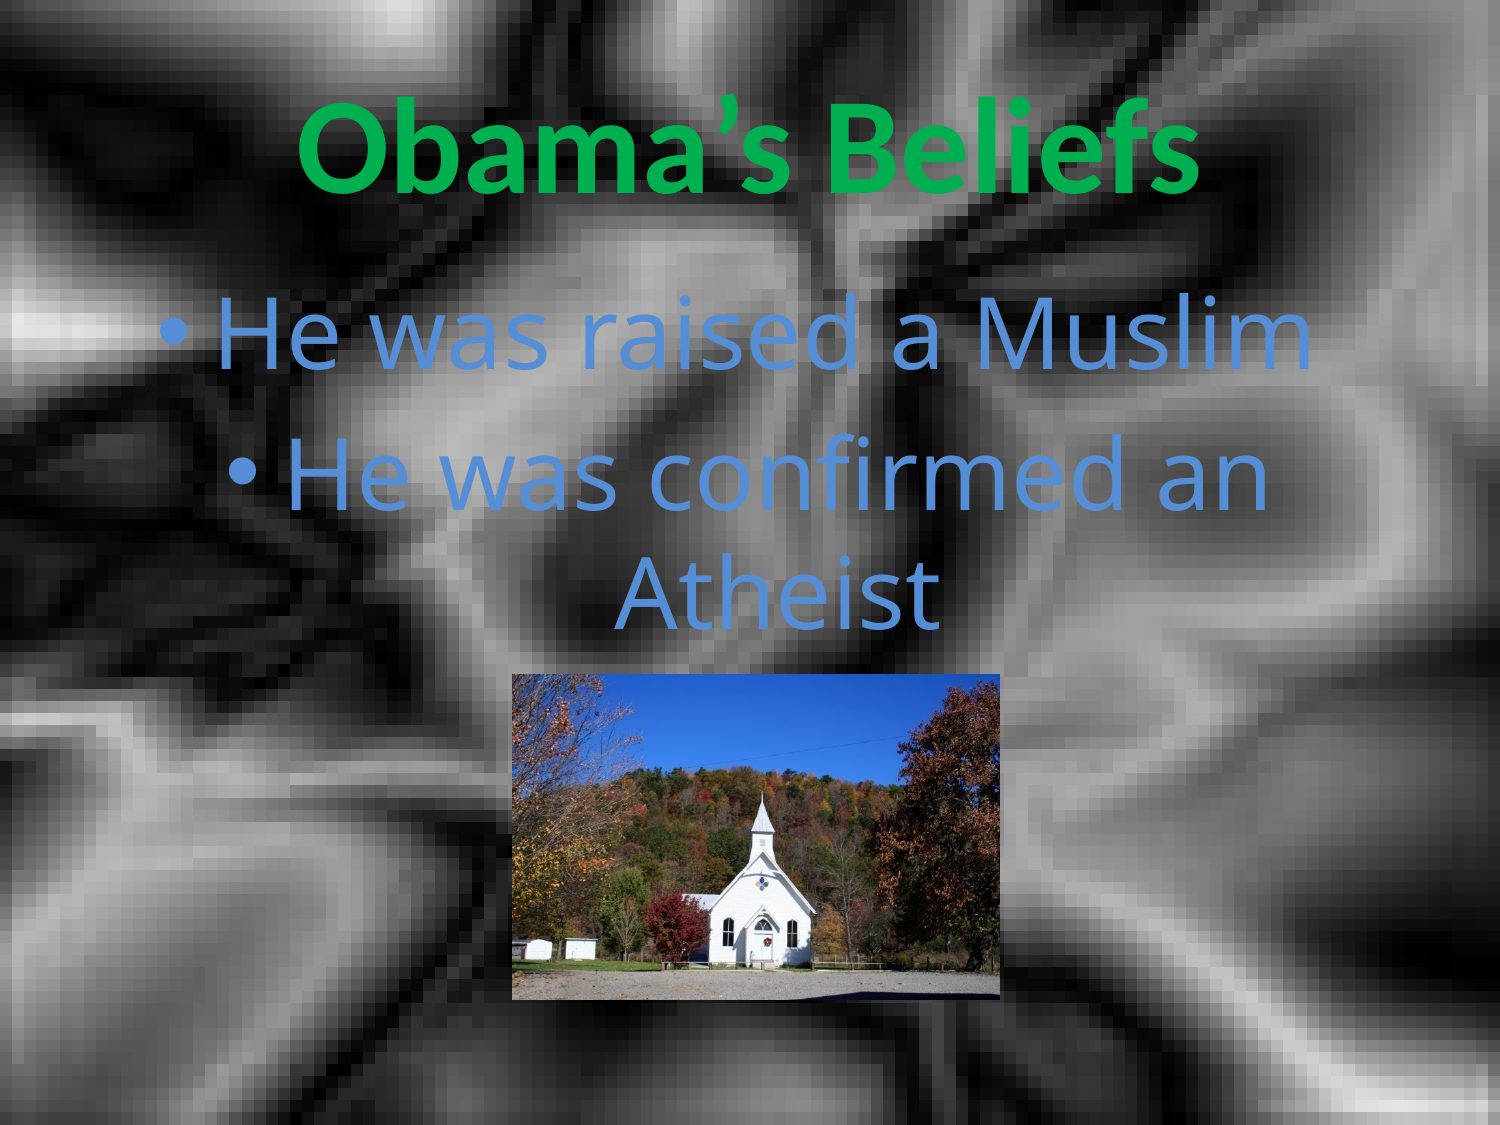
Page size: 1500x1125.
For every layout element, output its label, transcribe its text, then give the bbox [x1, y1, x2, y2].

list He was raised a Muslim He was confirmed an Atheist [75, 262, 1425, 1005]
picture [0, 0, 1500, 1125]
title Obama’s Beliefs [75, 45, 1425, 233]
